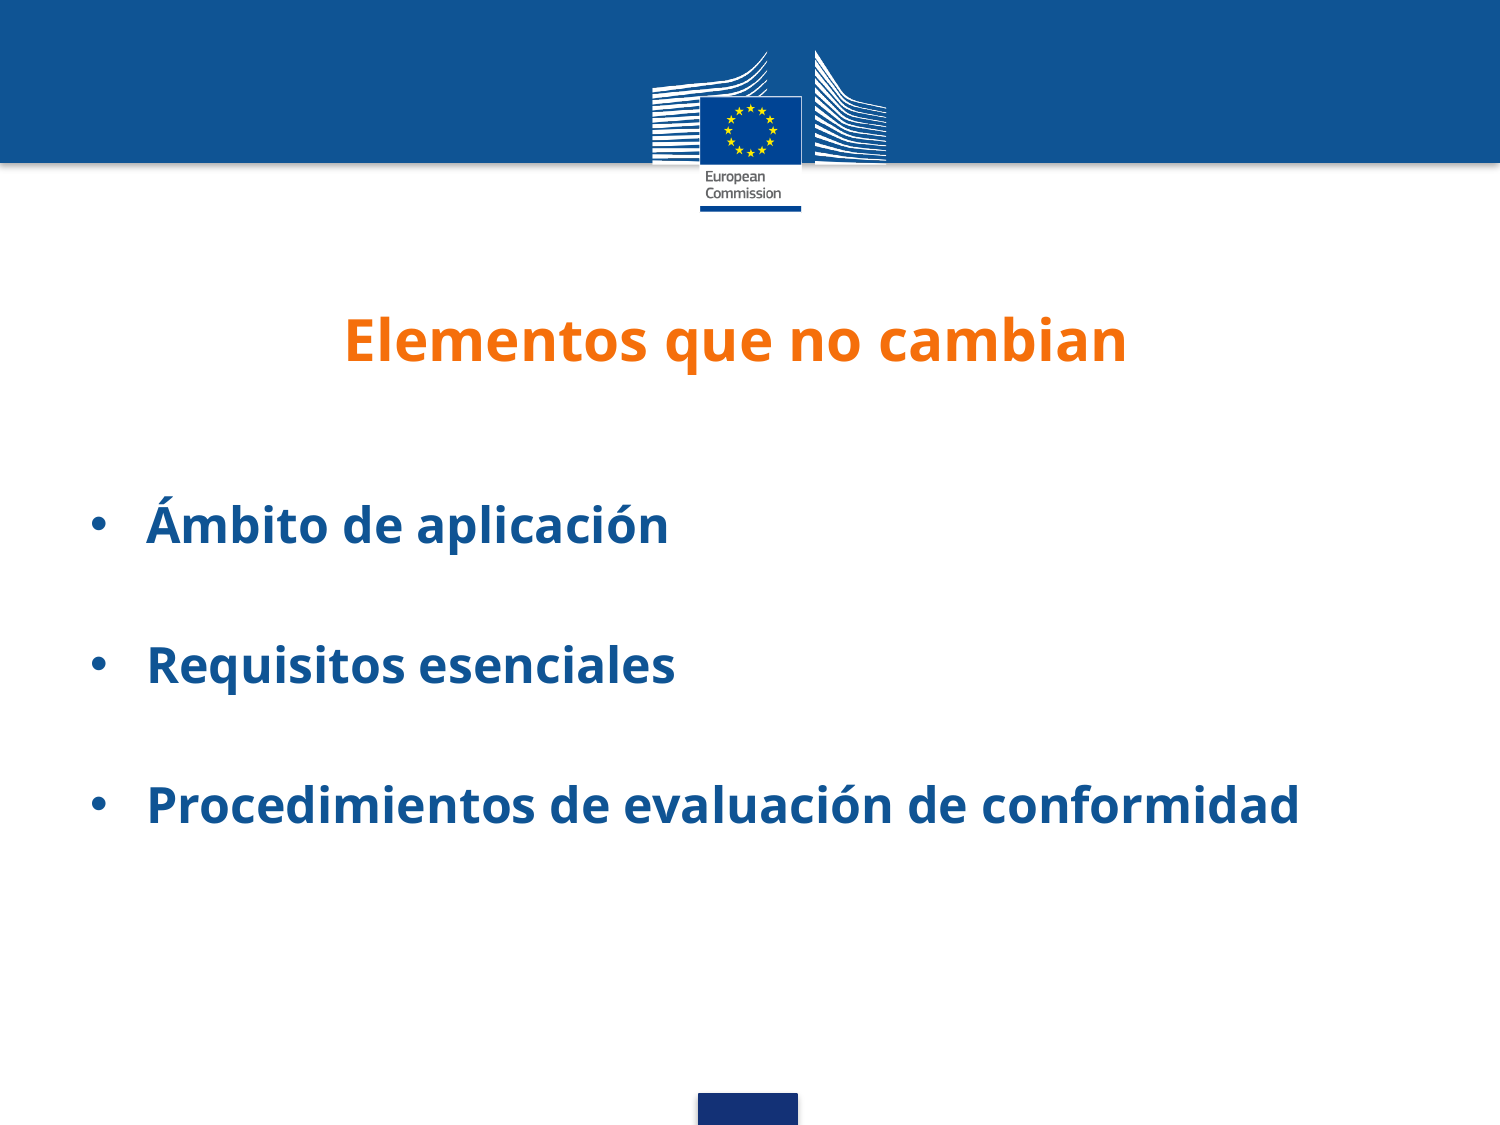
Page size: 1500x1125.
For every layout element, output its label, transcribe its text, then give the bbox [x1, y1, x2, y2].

title Elementos que no cambian [76, 325, 1428, 421]
list Ámbito de aplicación Requisitos esenciales Procedimientos de evaluación de conformidad [74, 485, 1471, 1036]
